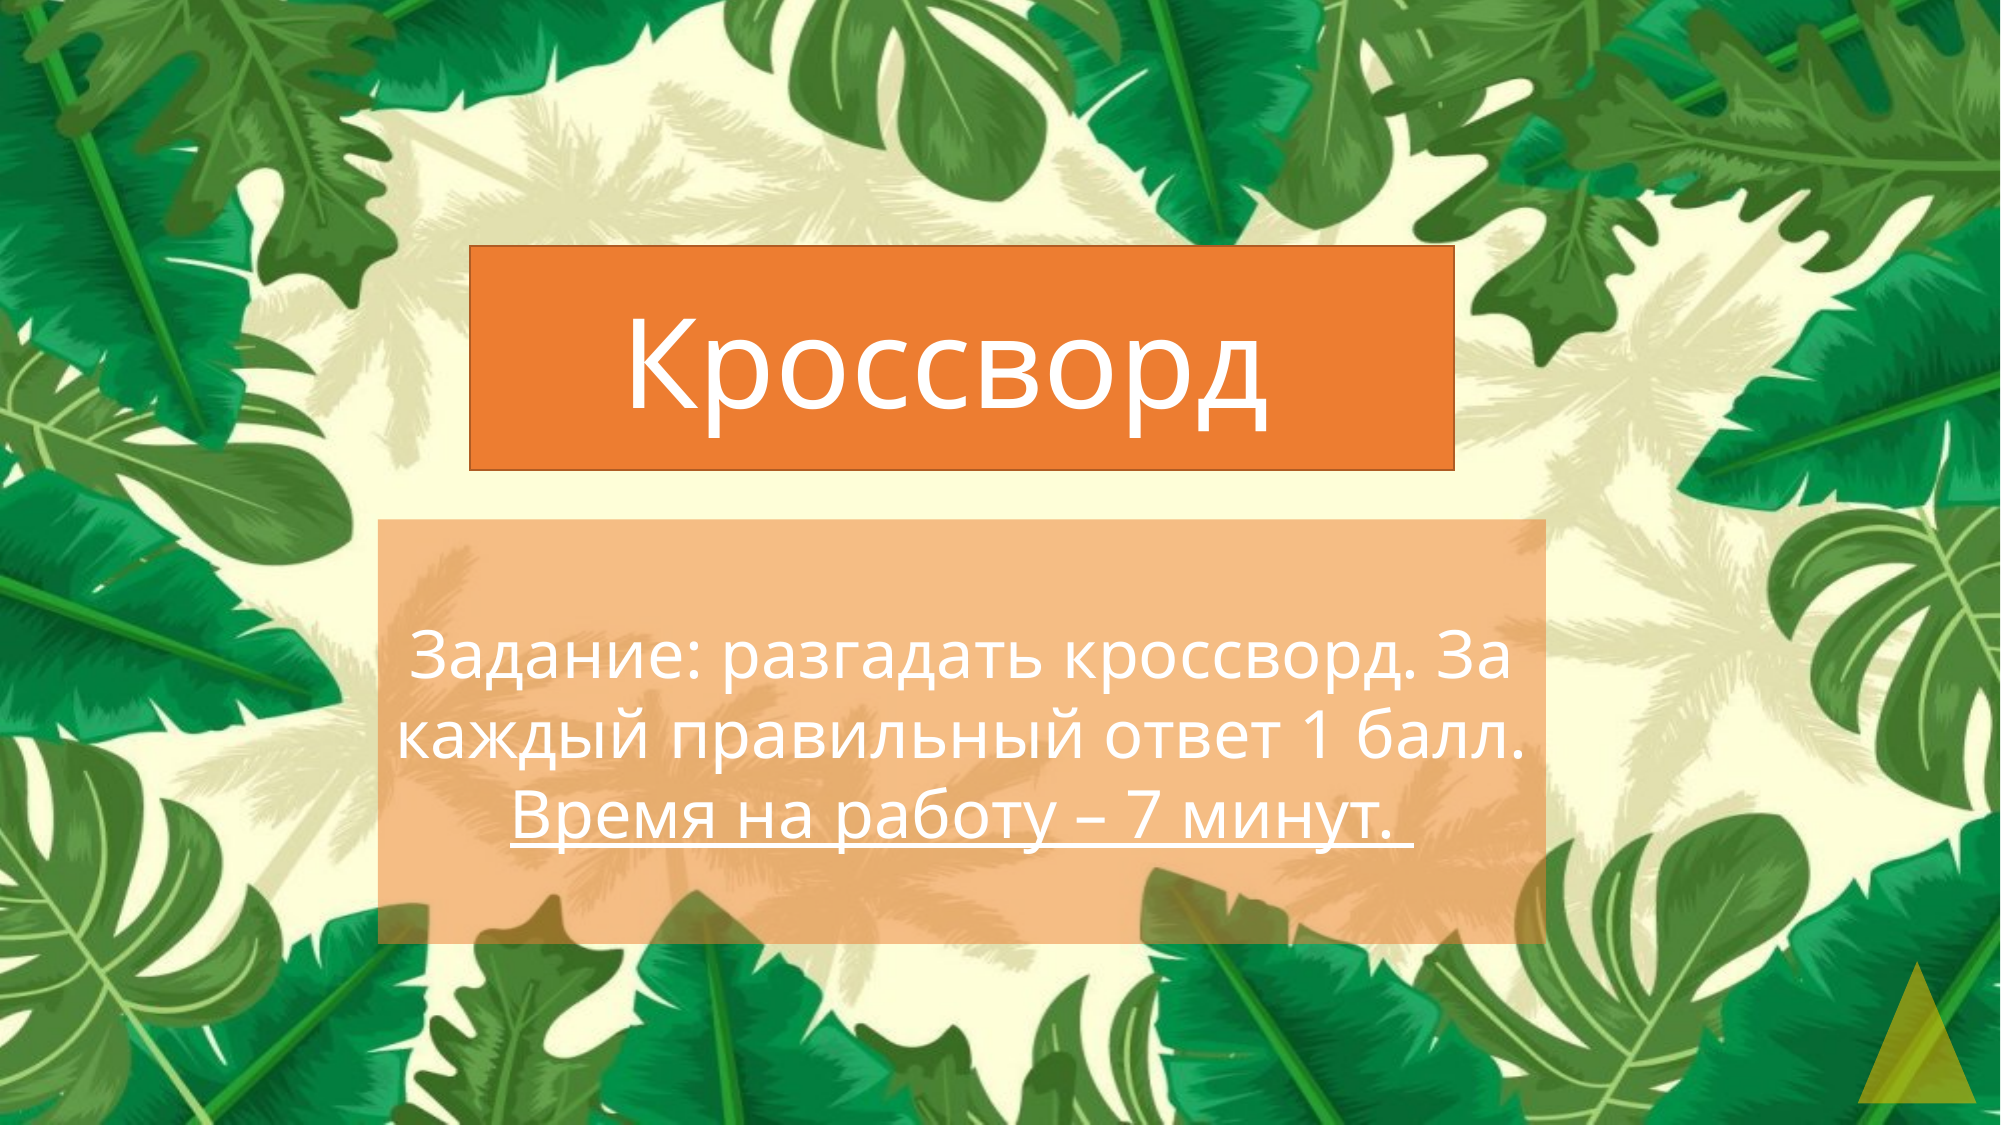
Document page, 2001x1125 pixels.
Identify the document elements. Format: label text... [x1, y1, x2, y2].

picture [0, 0, 2001, 1125]
text_box Кроссворд [469, 245, 1455, 471]
text_box Задание: разгадать кроссворд. За каждый правильный ответ 1 балл. Время на работу – 7 минут. [377, 519, 1546, 944]
text_box [1857, 961, 1977, 1104]
